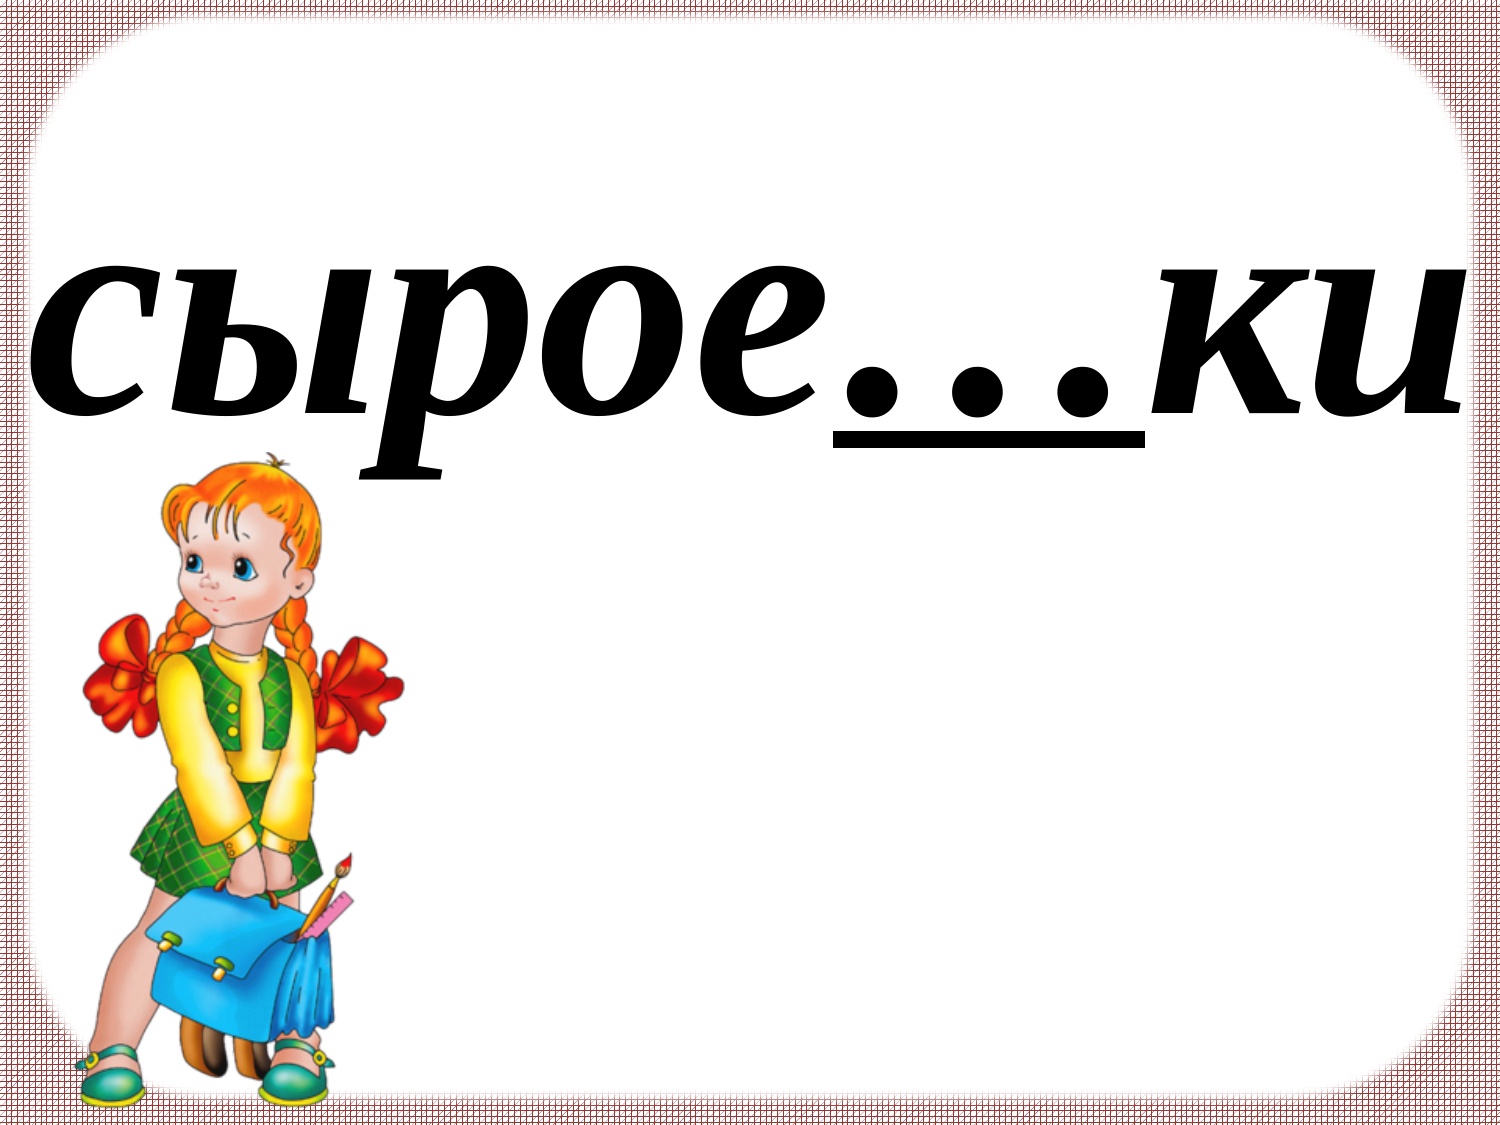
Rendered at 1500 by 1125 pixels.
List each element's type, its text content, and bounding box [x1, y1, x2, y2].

picture [58, 452, 419, 1125]
text_box сырое…ки [11, 93, 1493, 484]
